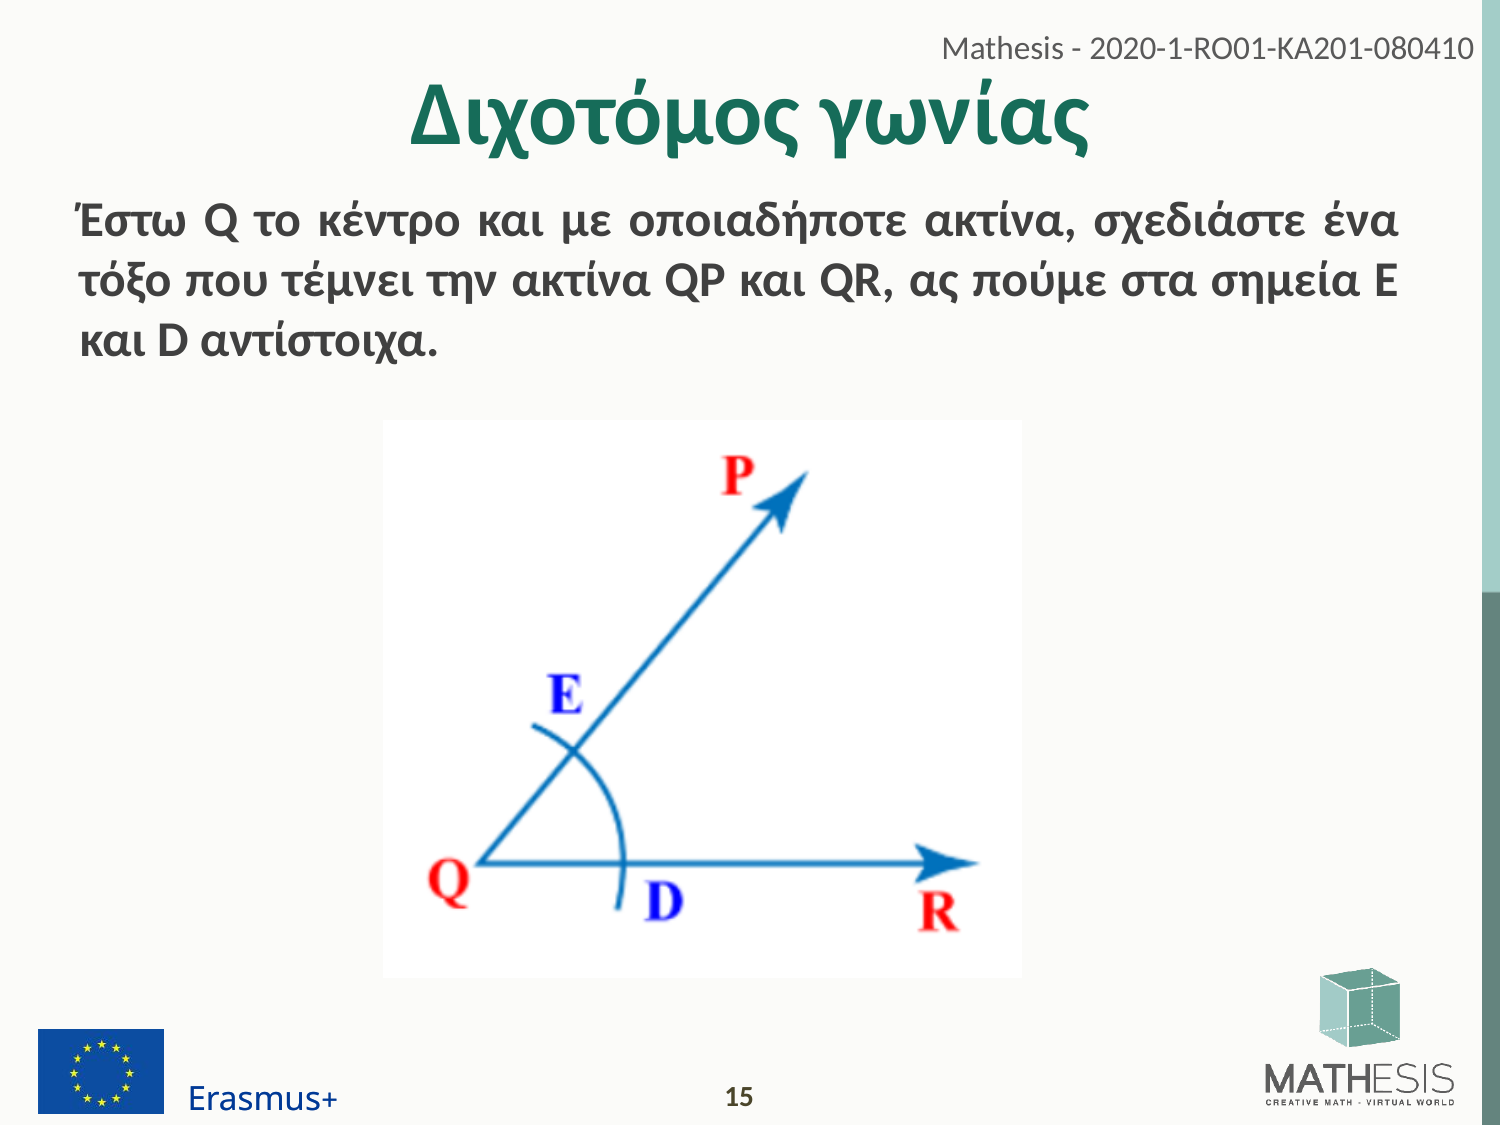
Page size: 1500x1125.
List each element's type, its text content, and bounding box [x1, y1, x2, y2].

picture [38, 1029, 164, 1114]
list Έστω Q το κέντρο και με οποιαδήποτε ακτίνα, σχεδιάστε ένα τόξο που τέμνει την ακτίνα QP και QR, ας πούμε στα σημεία E και D αντίστοιχα. [64, 179, 1415, 922]
title Διχοτόμος γωνίας [75, 45, 1425, 233]
picture [383, 420, 1022, 979]
